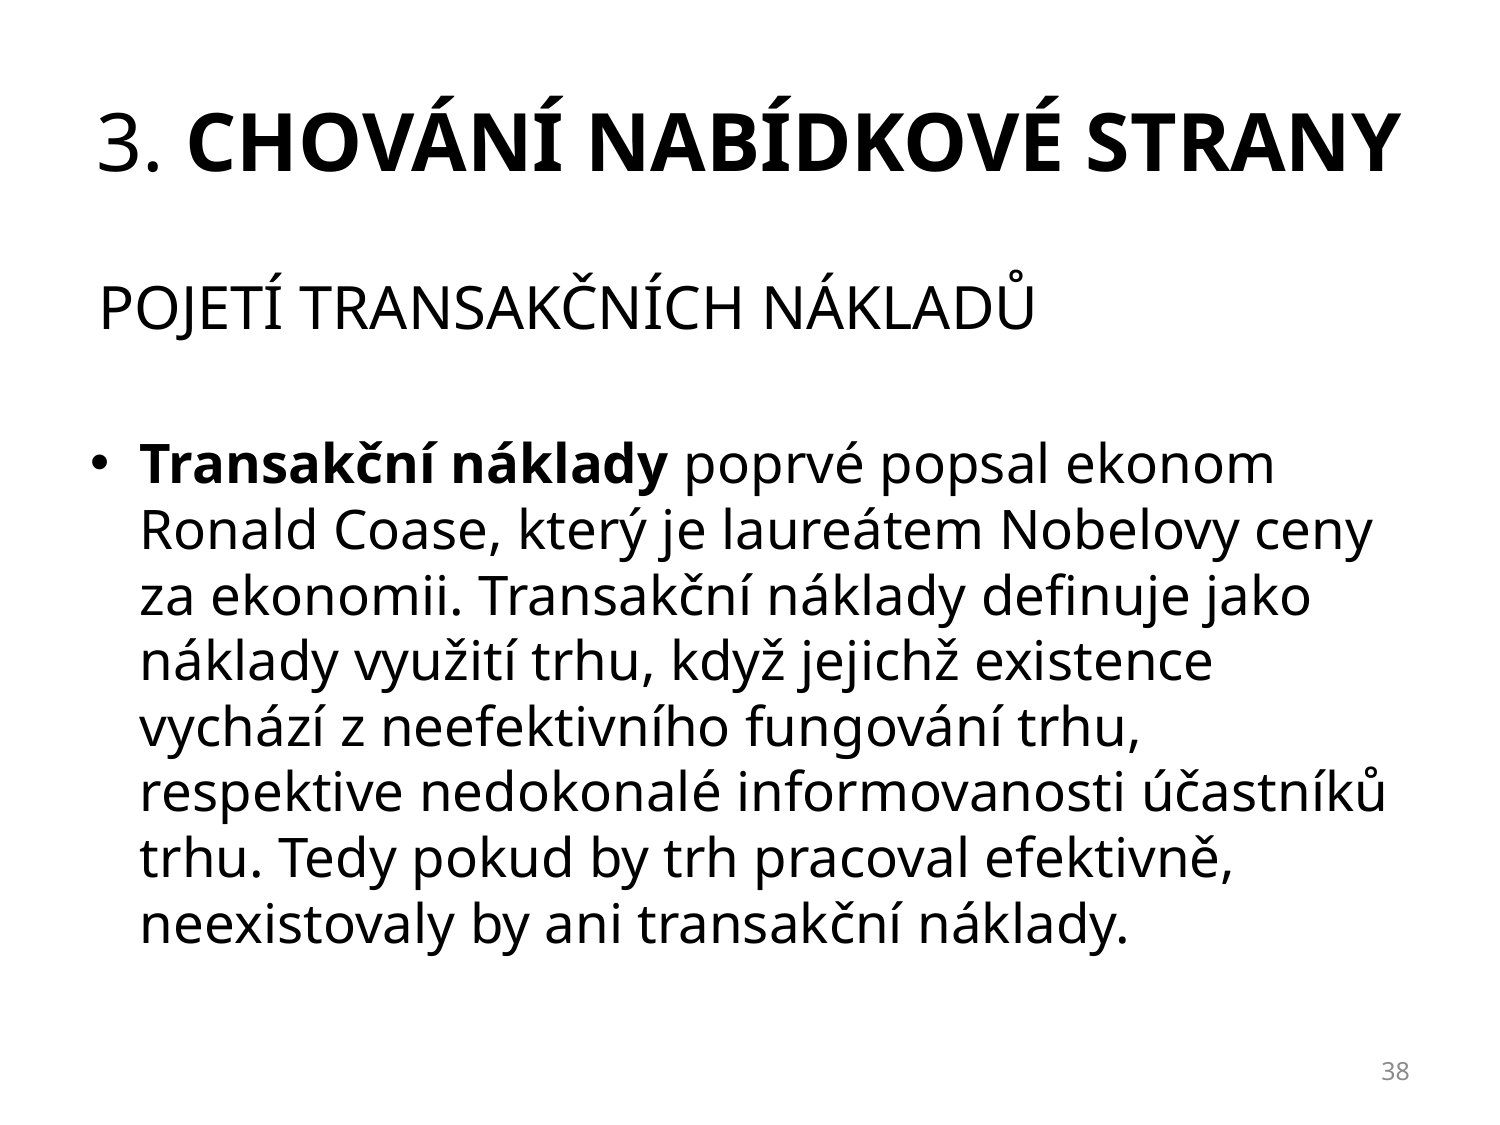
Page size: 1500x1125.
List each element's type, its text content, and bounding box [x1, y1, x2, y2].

list POJETÍ TRANSAKČNÍCH NÁKLADŮ Transakční náklady poprvé popsal ekonom Ronald Coase, který je laureátem Nobelovy ceny za ekonomii. Transakční náklady definuje jako náklady využití trhu, když jejichž existence vychází z neefektivního fungování trhu, respektive nedokonalé informovanosti účastníků trhu. Tedy pokud by trh pracoval efektivně, neexistovaly by ani transakční náklady. [75, 262, 1425, 1005]
title 3. chování NABÍDKOVÉ strany [75, 45, 1425, 233]
slide_number 38 [1074, 1042, 1425, 1103]
